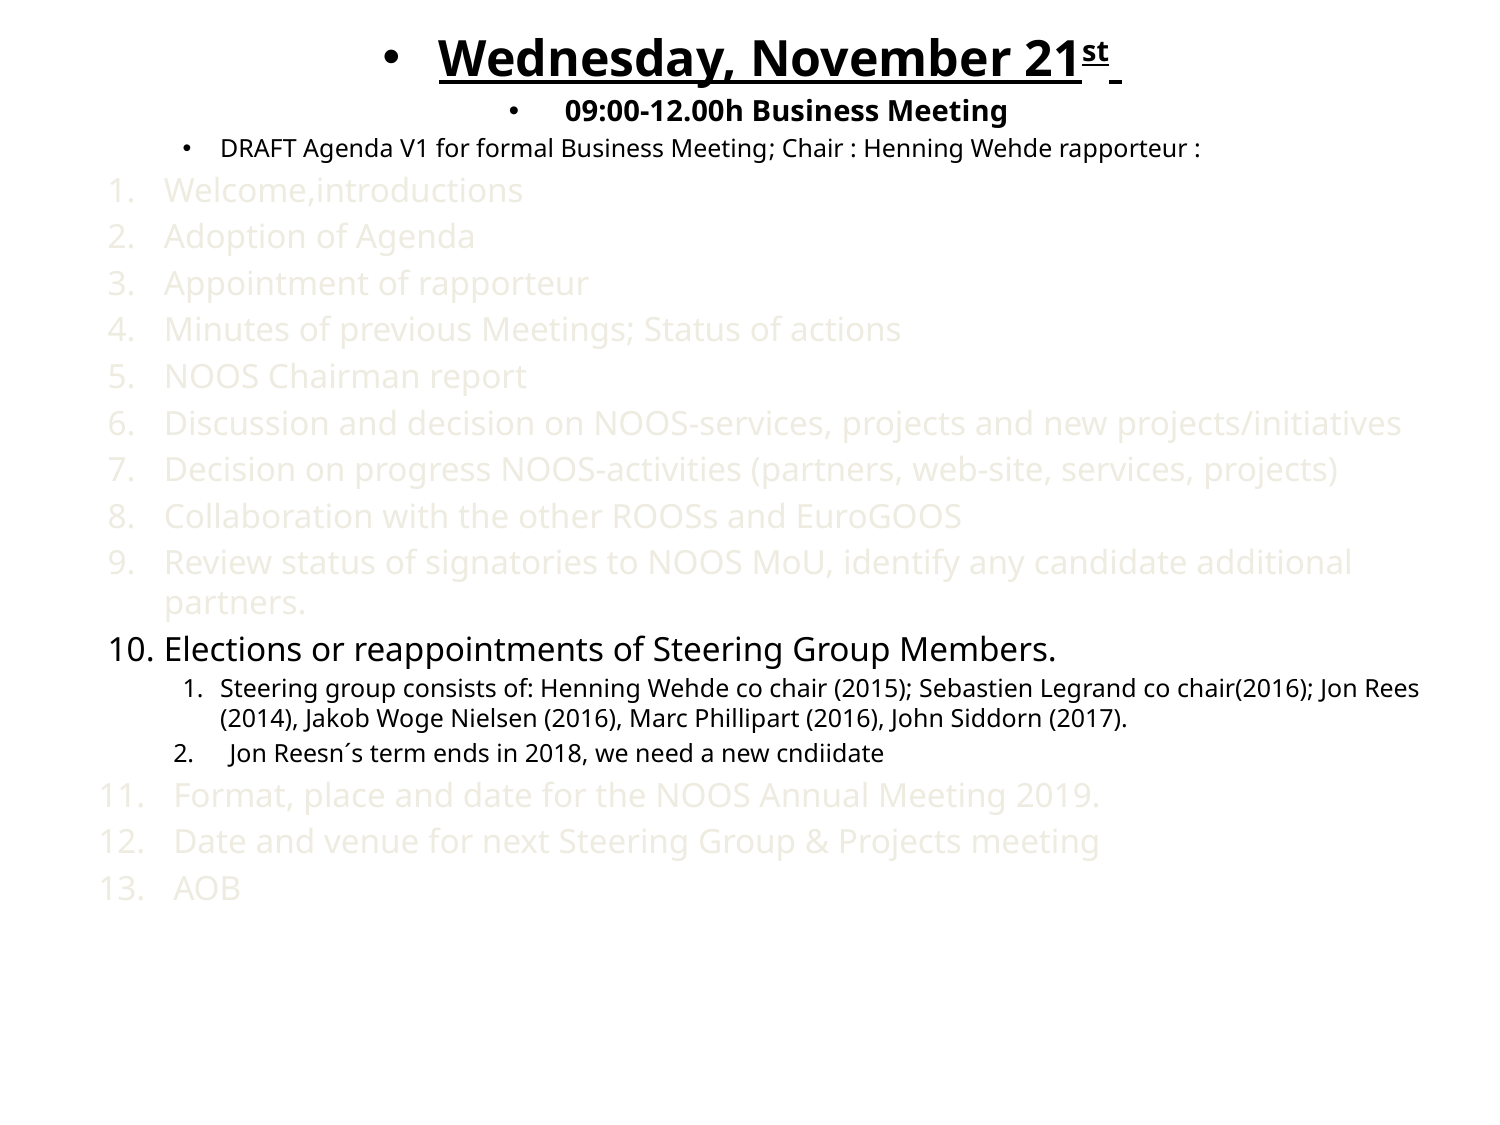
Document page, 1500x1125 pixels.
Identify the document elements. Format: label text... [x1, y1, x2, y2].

list Wednesday, November 21st 09:00-12.00h Business Meeting DRAFT Agenda V1 for formal Business Meeting; Chair : Henning Wehde rapporteur : Welcome,introductions Adoption of Agenda Appointment of rapporteur Minutes of previous Meetings; Status of actions NOOS Chairman report Discussion and decision on NOOS-services, projects and new projects/initiatives Decision on progress NOOS-activities (partners, web-site, services, projects) Collaboration with the other ROOSs and EuroGOOS Review status of signatories to NOOS MoU, identify any candidate additional partners. Elections or reappointments of Steering Group Members. Steering group consists of: Henning Wehde co chair (2015); Sebastien Legrand co chair(2016); Jon Rees (2014), Jakob Woge Nielsen (2016), Marc Phillipart (2016), John Siddorn (2017). Jon Reesn´s term ends in 2018, we need a new cndiidate Format, place and date for the NOOS Annual Meeting 2019. Date and venue for next Steering Group & Projects meeting AOB [17, 19, 1500, 965]
